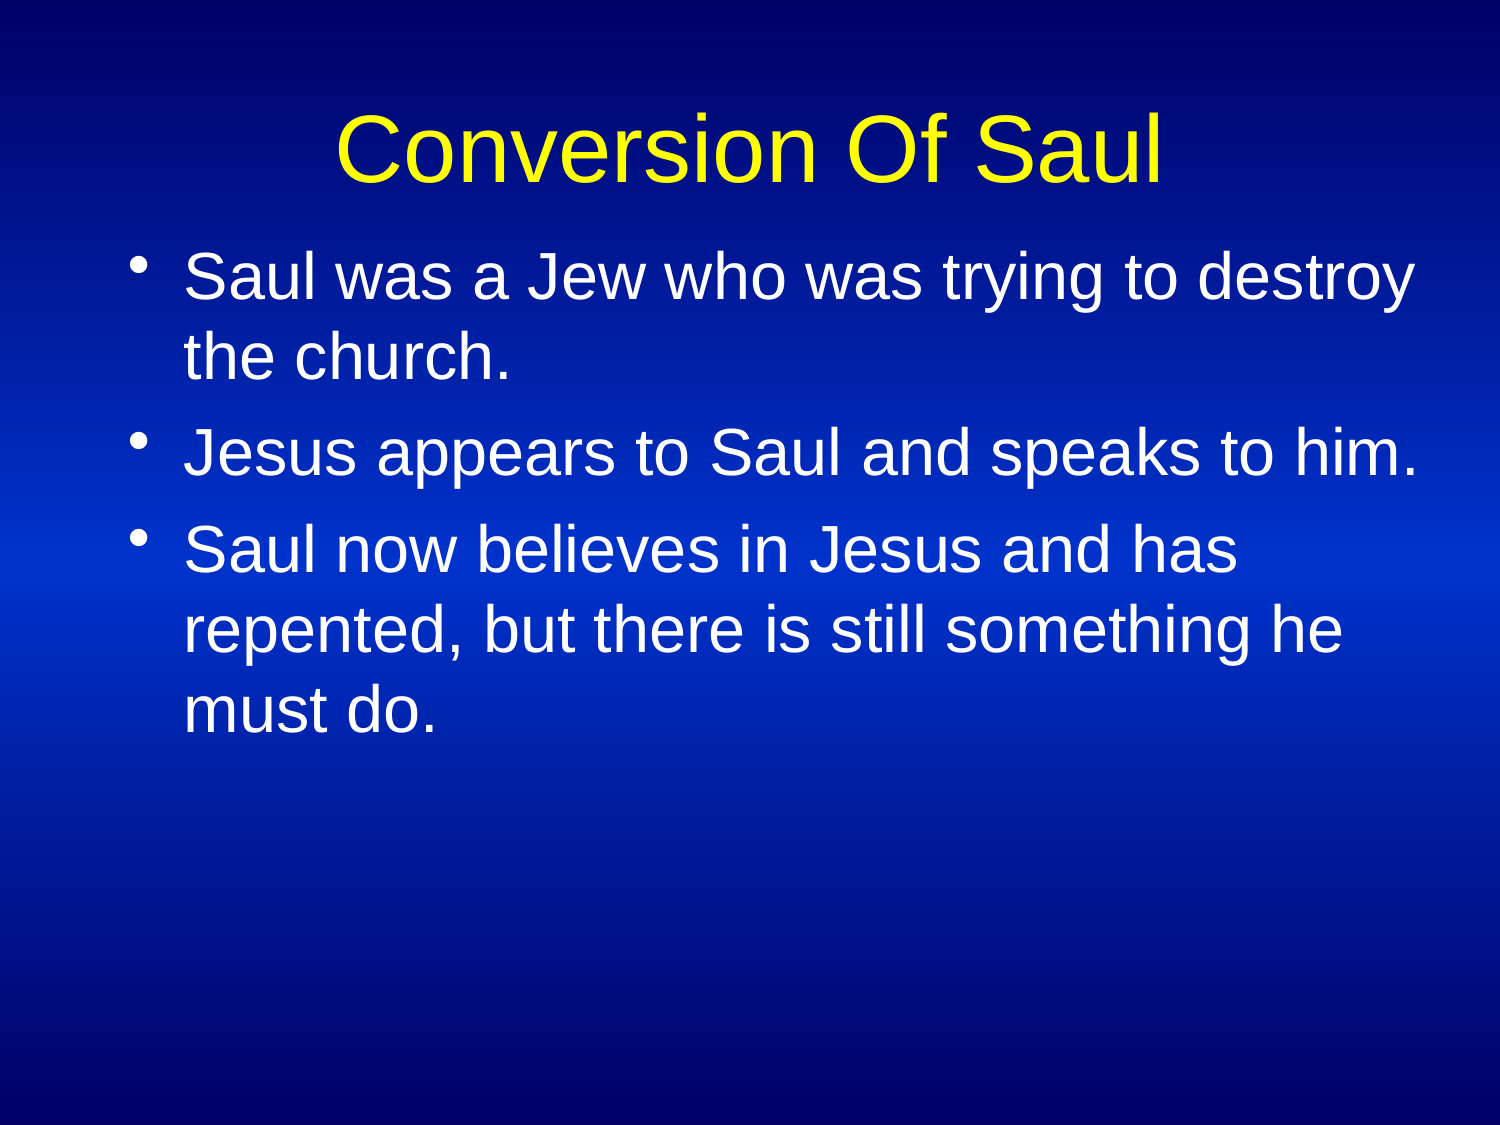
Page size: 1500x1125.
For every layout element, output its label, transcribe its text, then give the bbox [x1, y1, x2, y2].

list Saul was a Jew who was trying to destroy the church. Jesus appears to Saul and speaks to him. Saul now believes in Jesus and has repented, but there is still something he must do. [112, 224, 1463, 1013]
title Conversion Of Saul [37, 50, 1463, 238]
